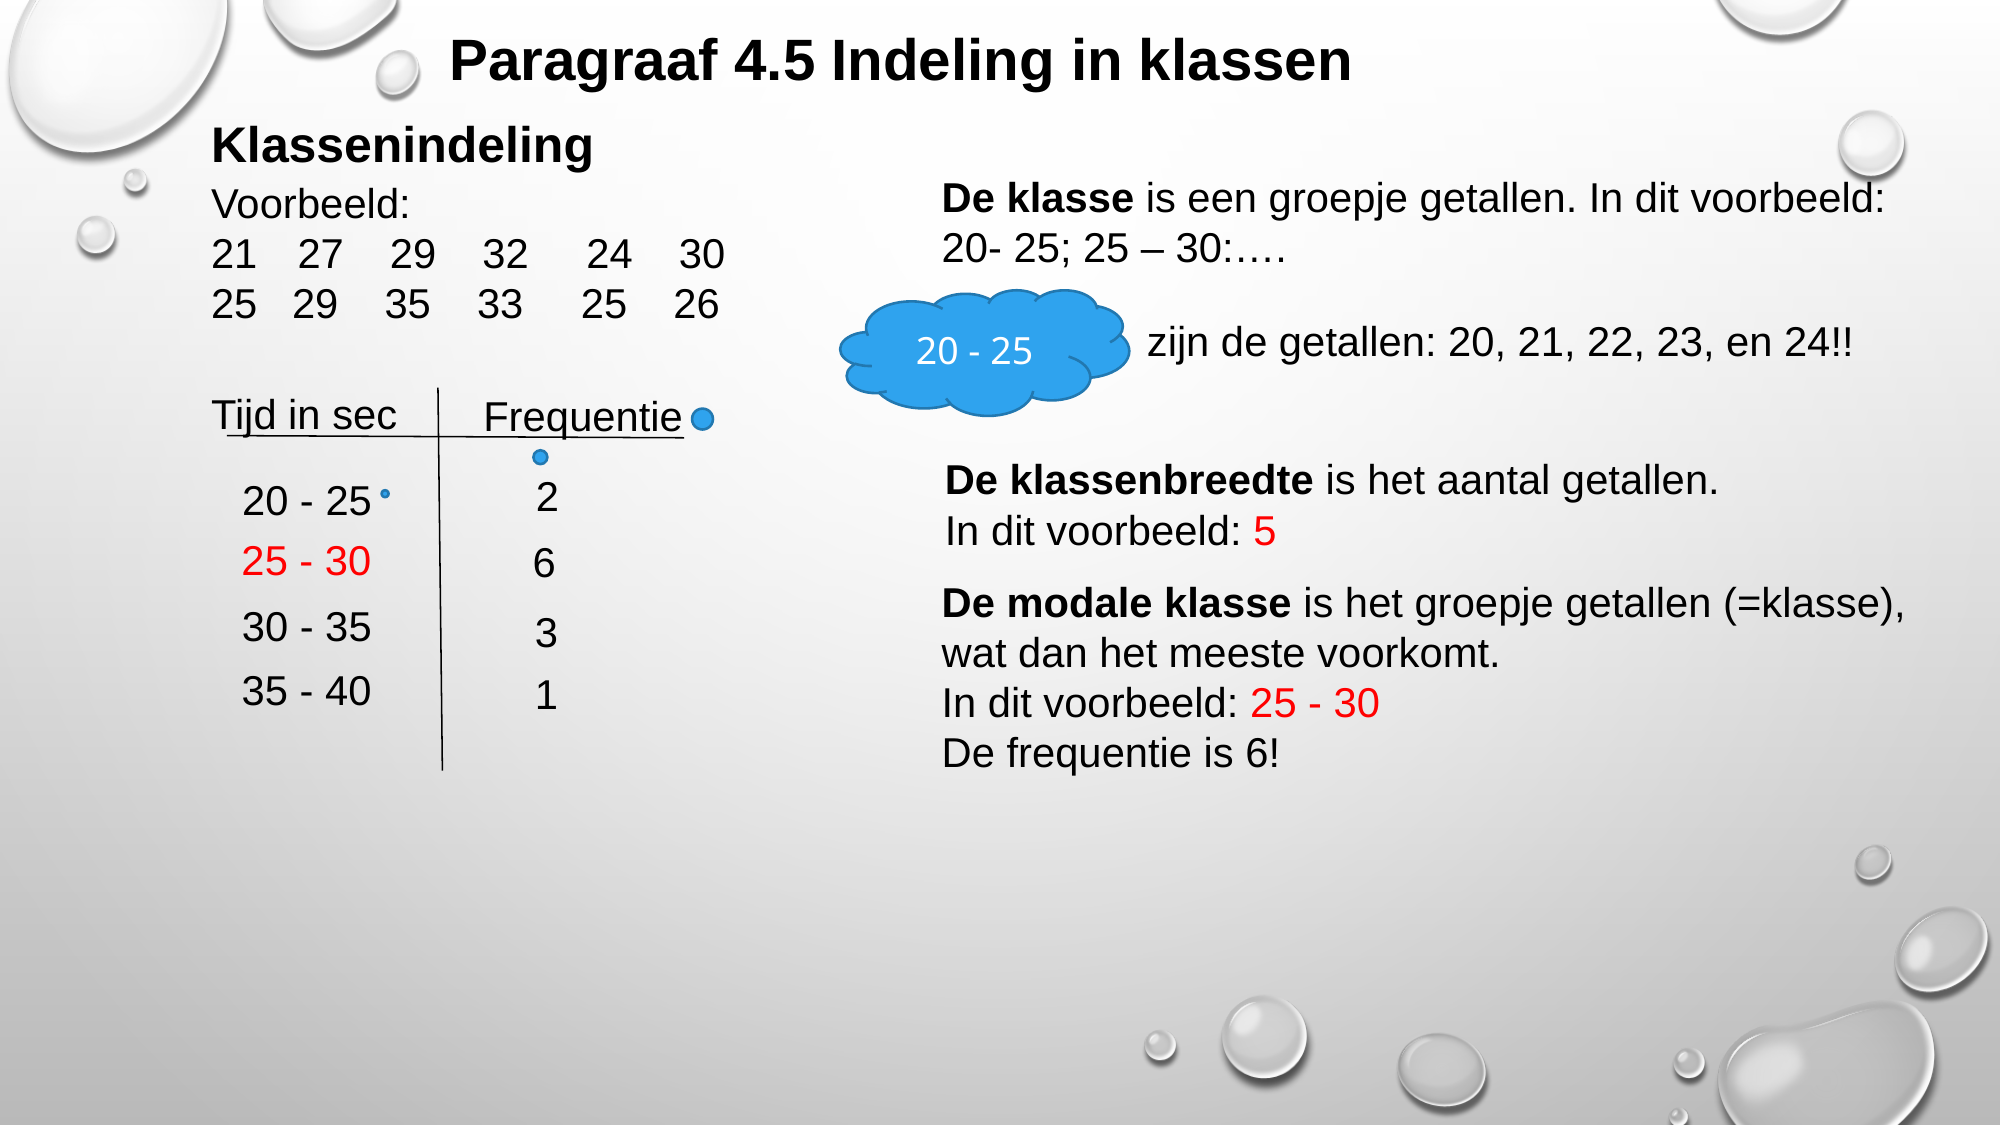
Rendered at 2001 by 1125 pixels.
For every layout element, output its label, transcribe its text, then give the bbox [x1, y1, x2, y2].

text_box De modale klasse is het groepje getallen (=klasse), wat dan het meeste voorkomt. In dit voorbeeld: 25 - 30 De frequentie is 6! [926, 568, 1950, 784]
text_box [840, 289, 1884, 416]
picture [0, 0, 2000, 1125]
text_box De klassenbreedte is het aantal getallen. In dit voorbeeld: 5 [930, 445, 1735, 561]
text_box Frequentie [468, 382, 740, 448]
text_box Tijd in sec [196, 380, 423, 446]
text_box Voorbeeld: 27 29 32 24 30 25 29 35 33 25 26 [196, 169, 1022, 335]
text_box De klasse is een groepje getallen. In dit voorbeeld: 20- 25; 25 – 30:…. [926, 163, 1950, 278]
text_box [226, 387, 685, 771]
text_box Klassenindeling [196, 105, 711, 169]
text_box Paragraaf 4.5 Indeling in klassen [434, 23, 1644, 130]
